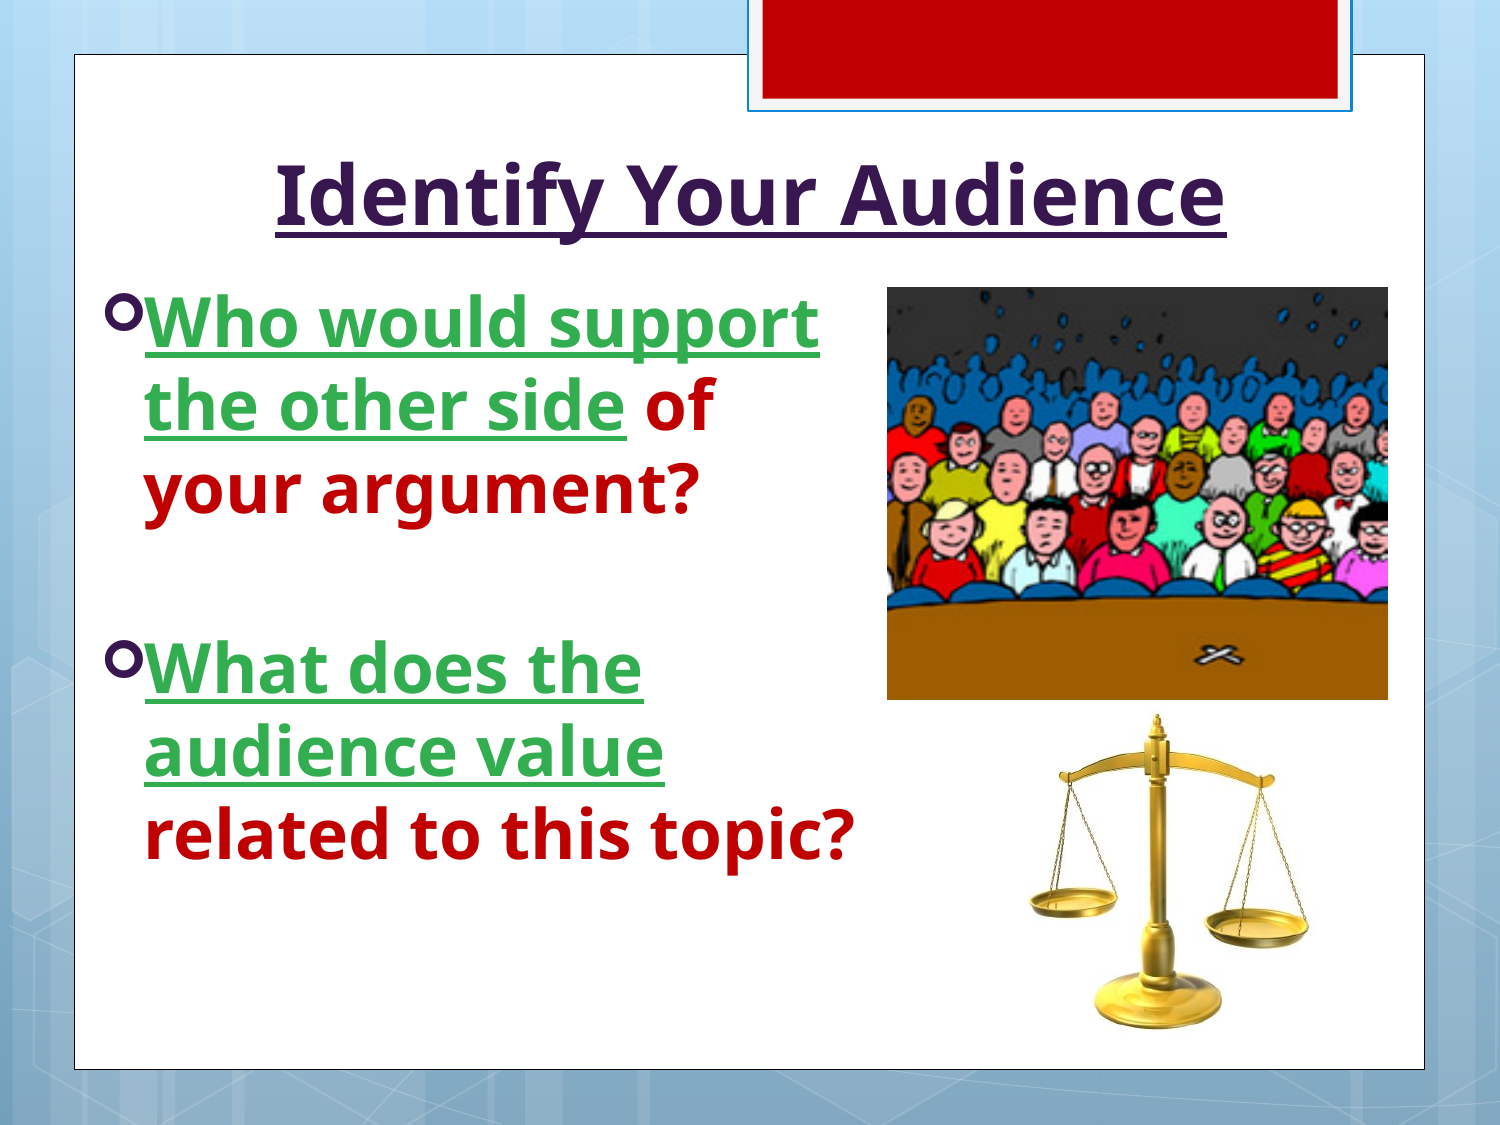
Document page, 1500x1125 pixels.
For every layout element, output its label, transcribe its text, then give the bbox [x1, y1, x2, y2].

list Who would support the other side of your argument? What does the audience value related to this topic? [75, 270, 875, 1025]
picture [887, 287, 1388, 1043]
title Identify Your Audience [174, 62, 1328, 250]
